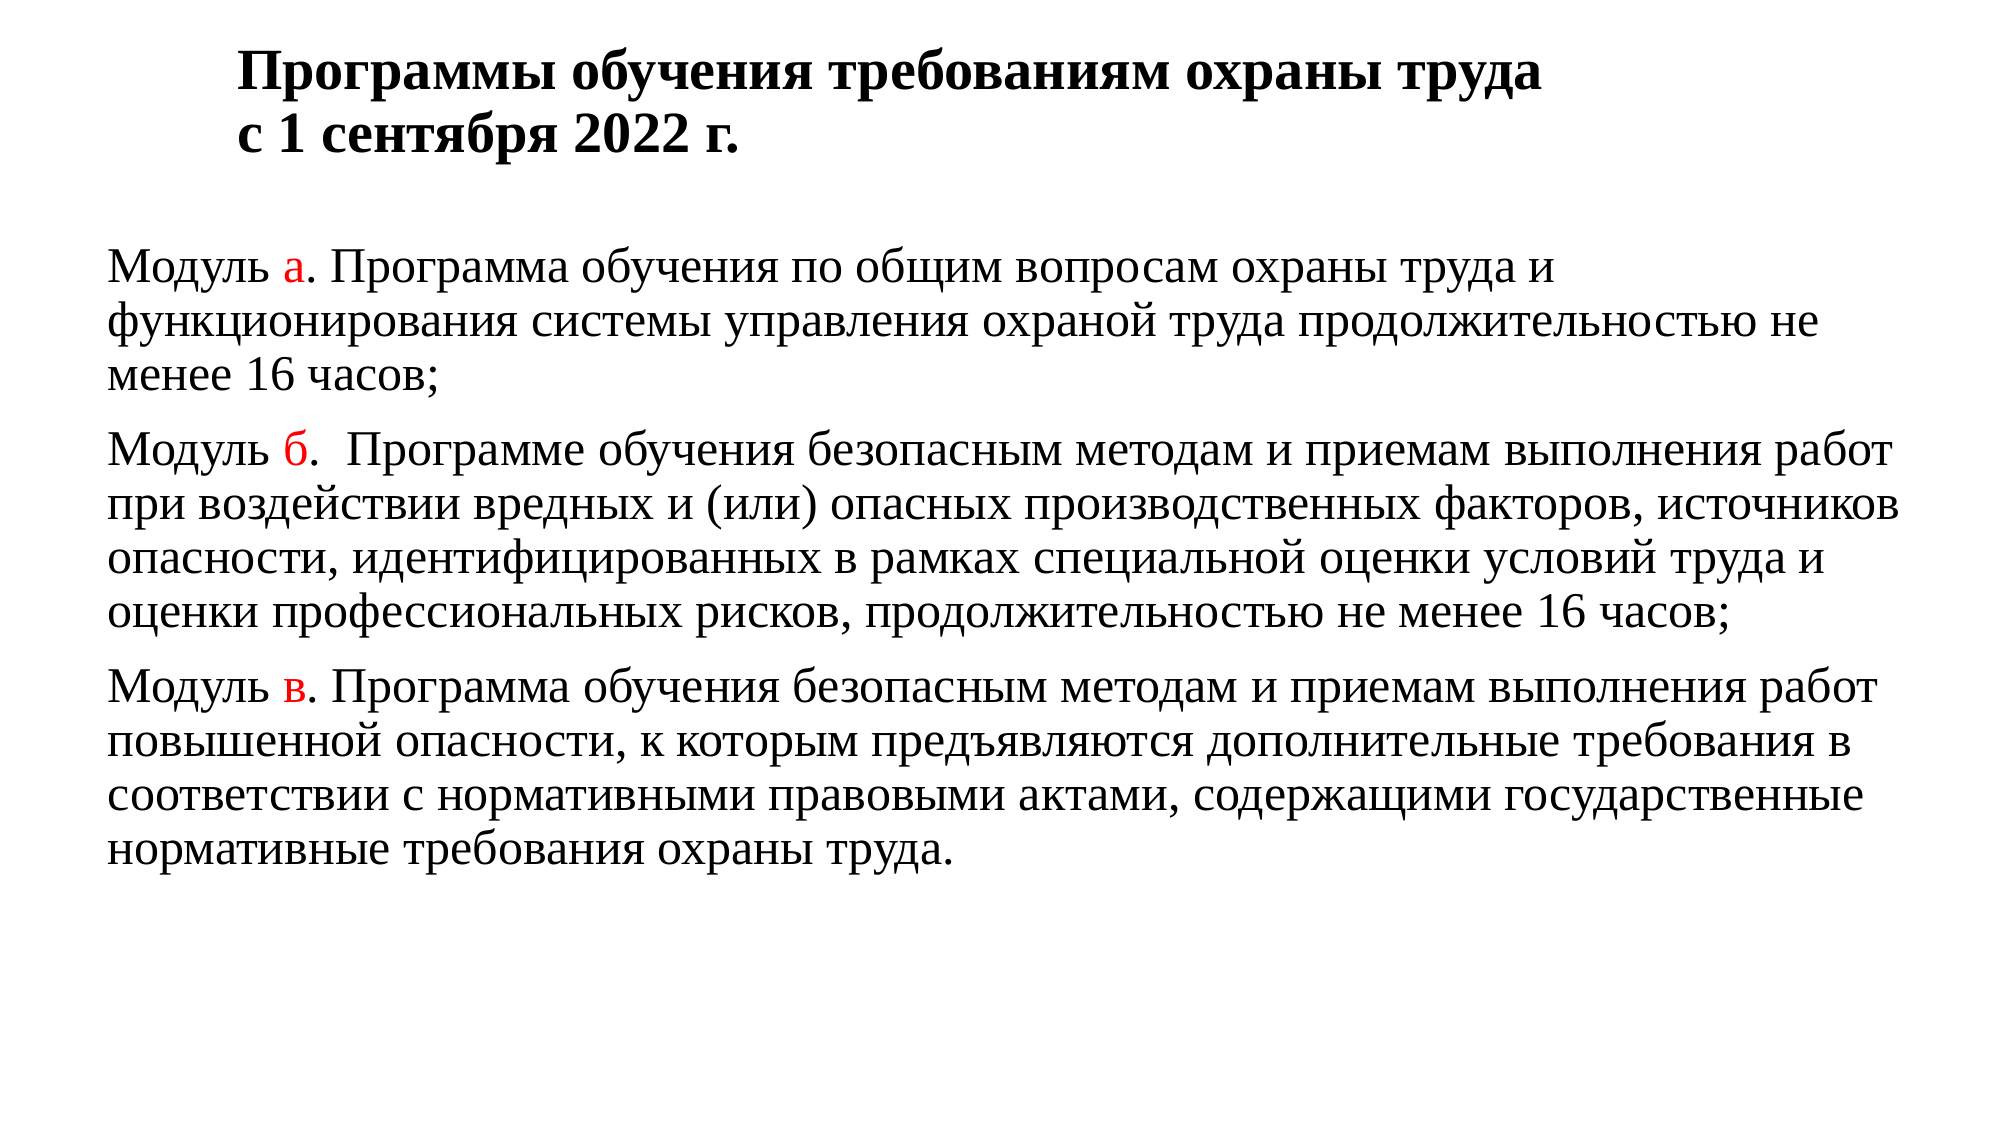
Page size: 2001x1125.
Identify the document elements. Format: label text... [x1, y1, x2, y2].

title Программы обучения требованиям охраны труда с 1 сентября 2022 г. [222, 54, 1616, 149]
list Модуль а. Программа обучения по общим вопросам охраны труда и функционирования системы управления охраной труда продолжительностью не менее 16 часов; Модуль б. Программе обучения безопасным методам и приемам выполнения работ при воздействии вредных и (или) опасных производственных факторов, источников опасности, идентифицированных в рамках специальной оценки условий труда и оценки профессиональных рисков, продолжительностью не менее 16 часов; Модуль в. Программа обучения безопасным методам и приемам выполнения работ повышенной опасности, к которым предъявляются дополнительные требования в соответствии с нормативными правовыми актами, содержащими государственные нормативные требования охраны труда. [92, 232, 1937, 1013]
